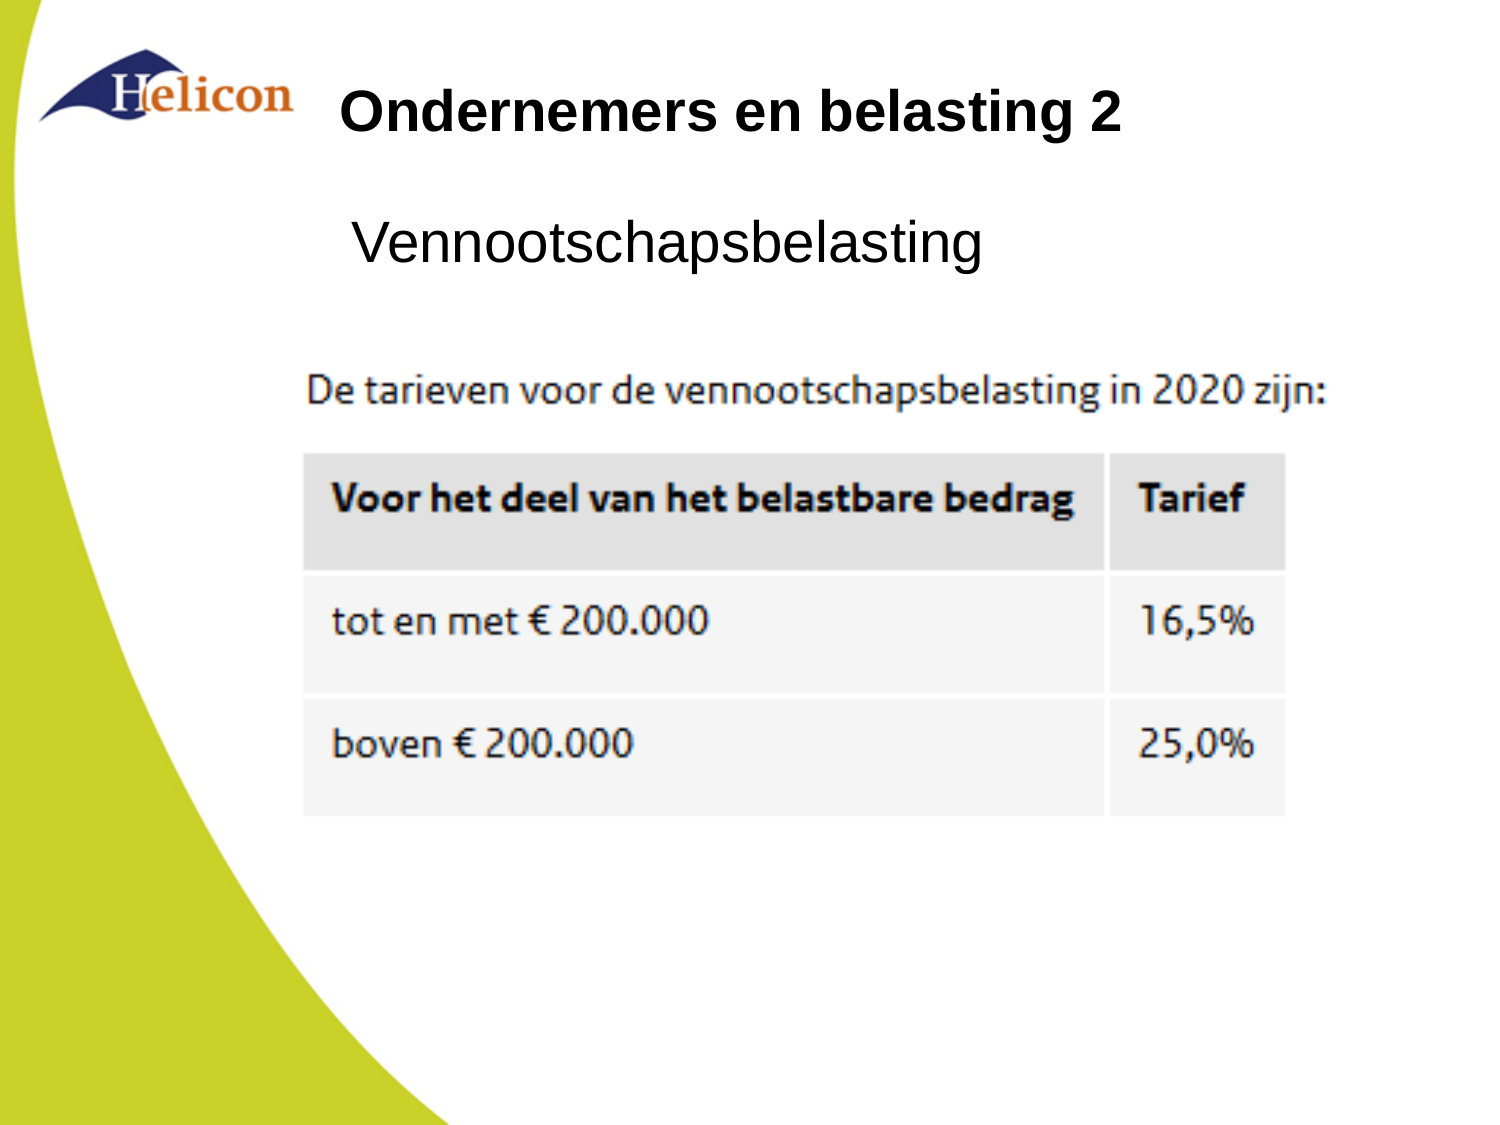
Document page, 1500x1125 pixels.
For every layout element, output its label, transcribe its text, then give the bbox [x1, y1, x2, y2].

list Vennootschapsbelasting [336, 196, 1425, 1005]
title Ondernemers en belasting 2 [324, 54, 1415, 161]
picture [0, 0, 1500, 1125]
